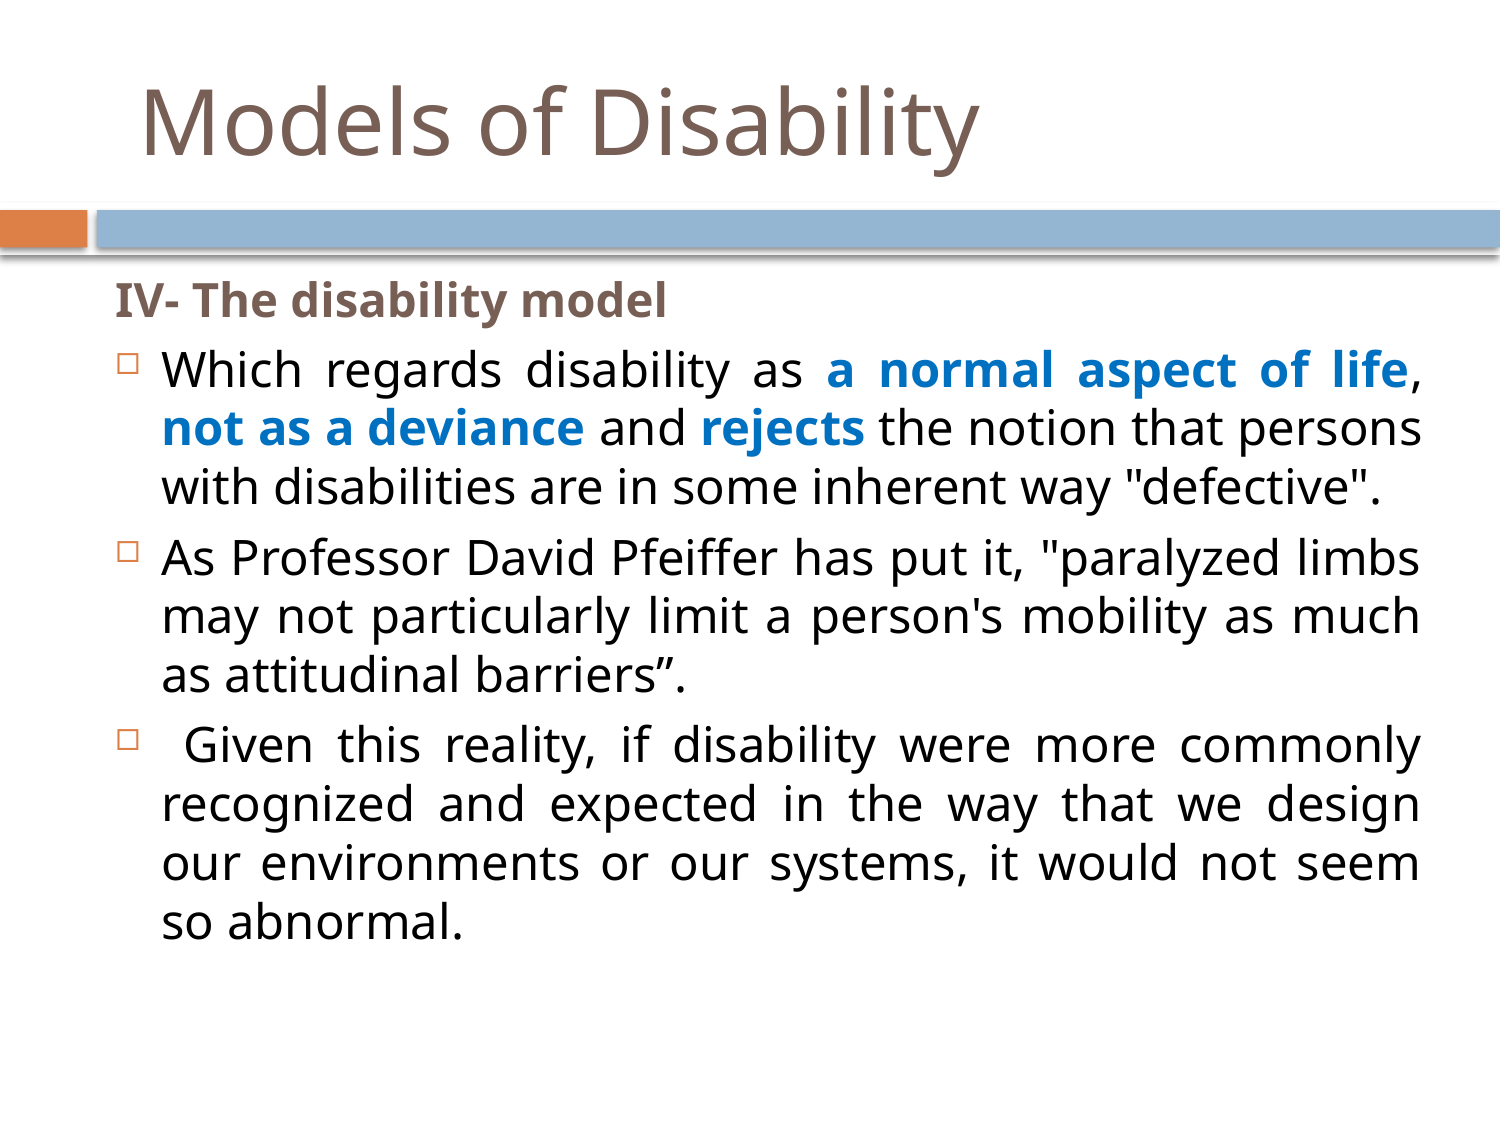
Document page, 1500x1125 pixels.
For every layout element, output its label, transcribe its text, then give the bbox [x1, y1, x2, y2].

list IV- The disability model Which regards disability as a normal aspect of life, not as a deviance and rejects the notion that persons with disabilities are in some inherent way "defective". As Professor David Pfeiffer has put it, "paralyzed limbs may not particularly limit a person's mobility as much as attitudinal barriers”. Given this reality, if disability were more commonly recognized and expected in the way that we design our environments or our systems, it would not seem so abnormal. [100, 262, 1438, 1000]
title Models of Disability [100, 37, 1438, 200]
